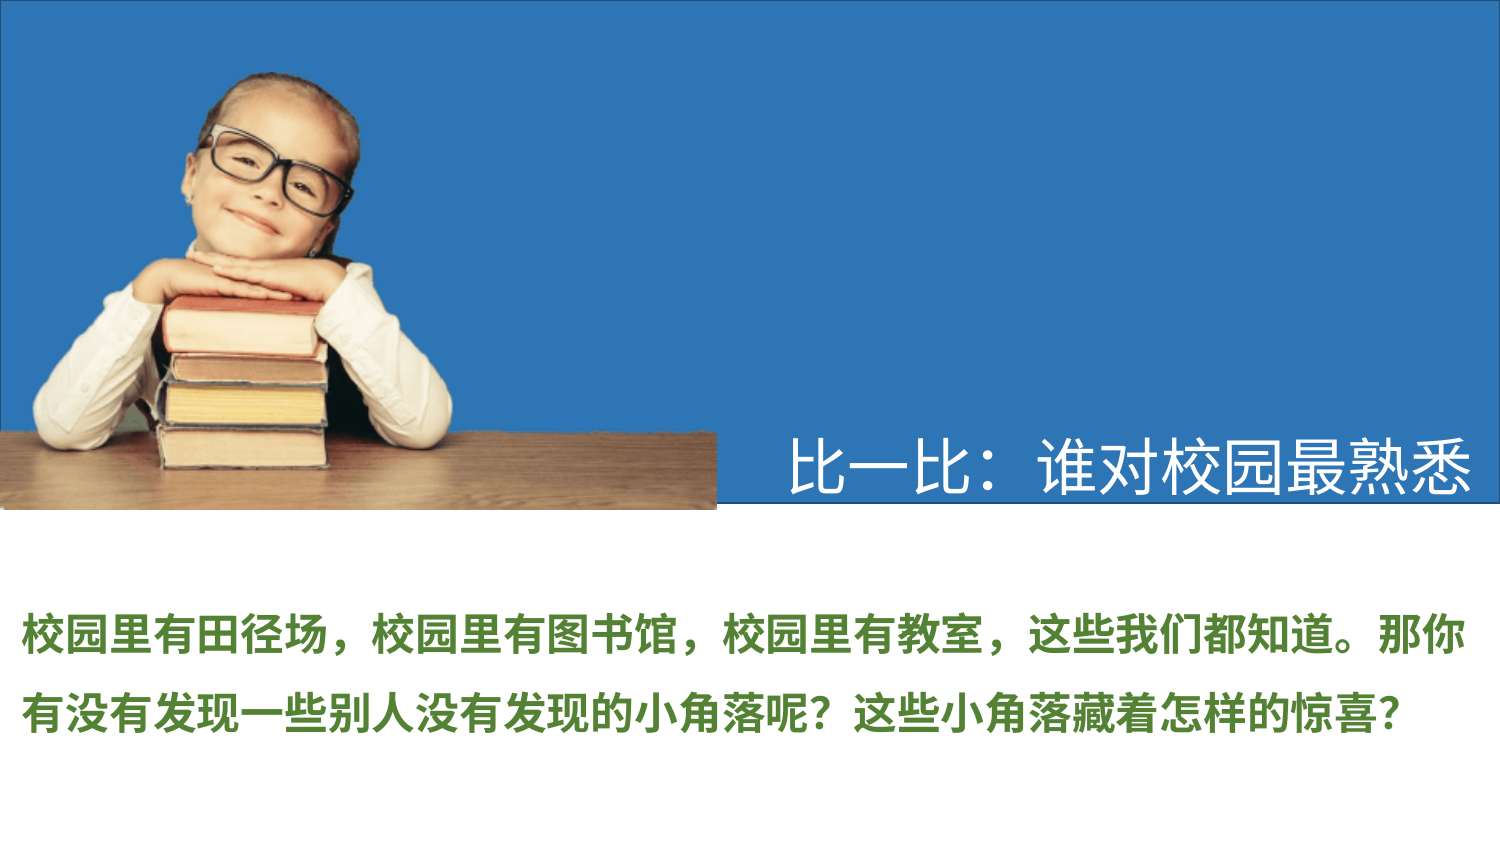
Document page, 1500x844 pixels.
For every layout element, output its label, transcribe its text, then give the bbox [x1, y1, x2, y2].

text_box 比一比：谁对校园最熟悉 [774, 422, 1500, 509]
text_box [0, 0, 1500, 504]
text_box 校园里有田径场，校园里有图书馆，校园里有教室，这些我们都知道。那你有没有发现一些别人没有发现的小角落呢？这些小角落藏着怎样的惊喜？ [10, 575, 1500, 744]
picture [0, 72, 717, 510]
